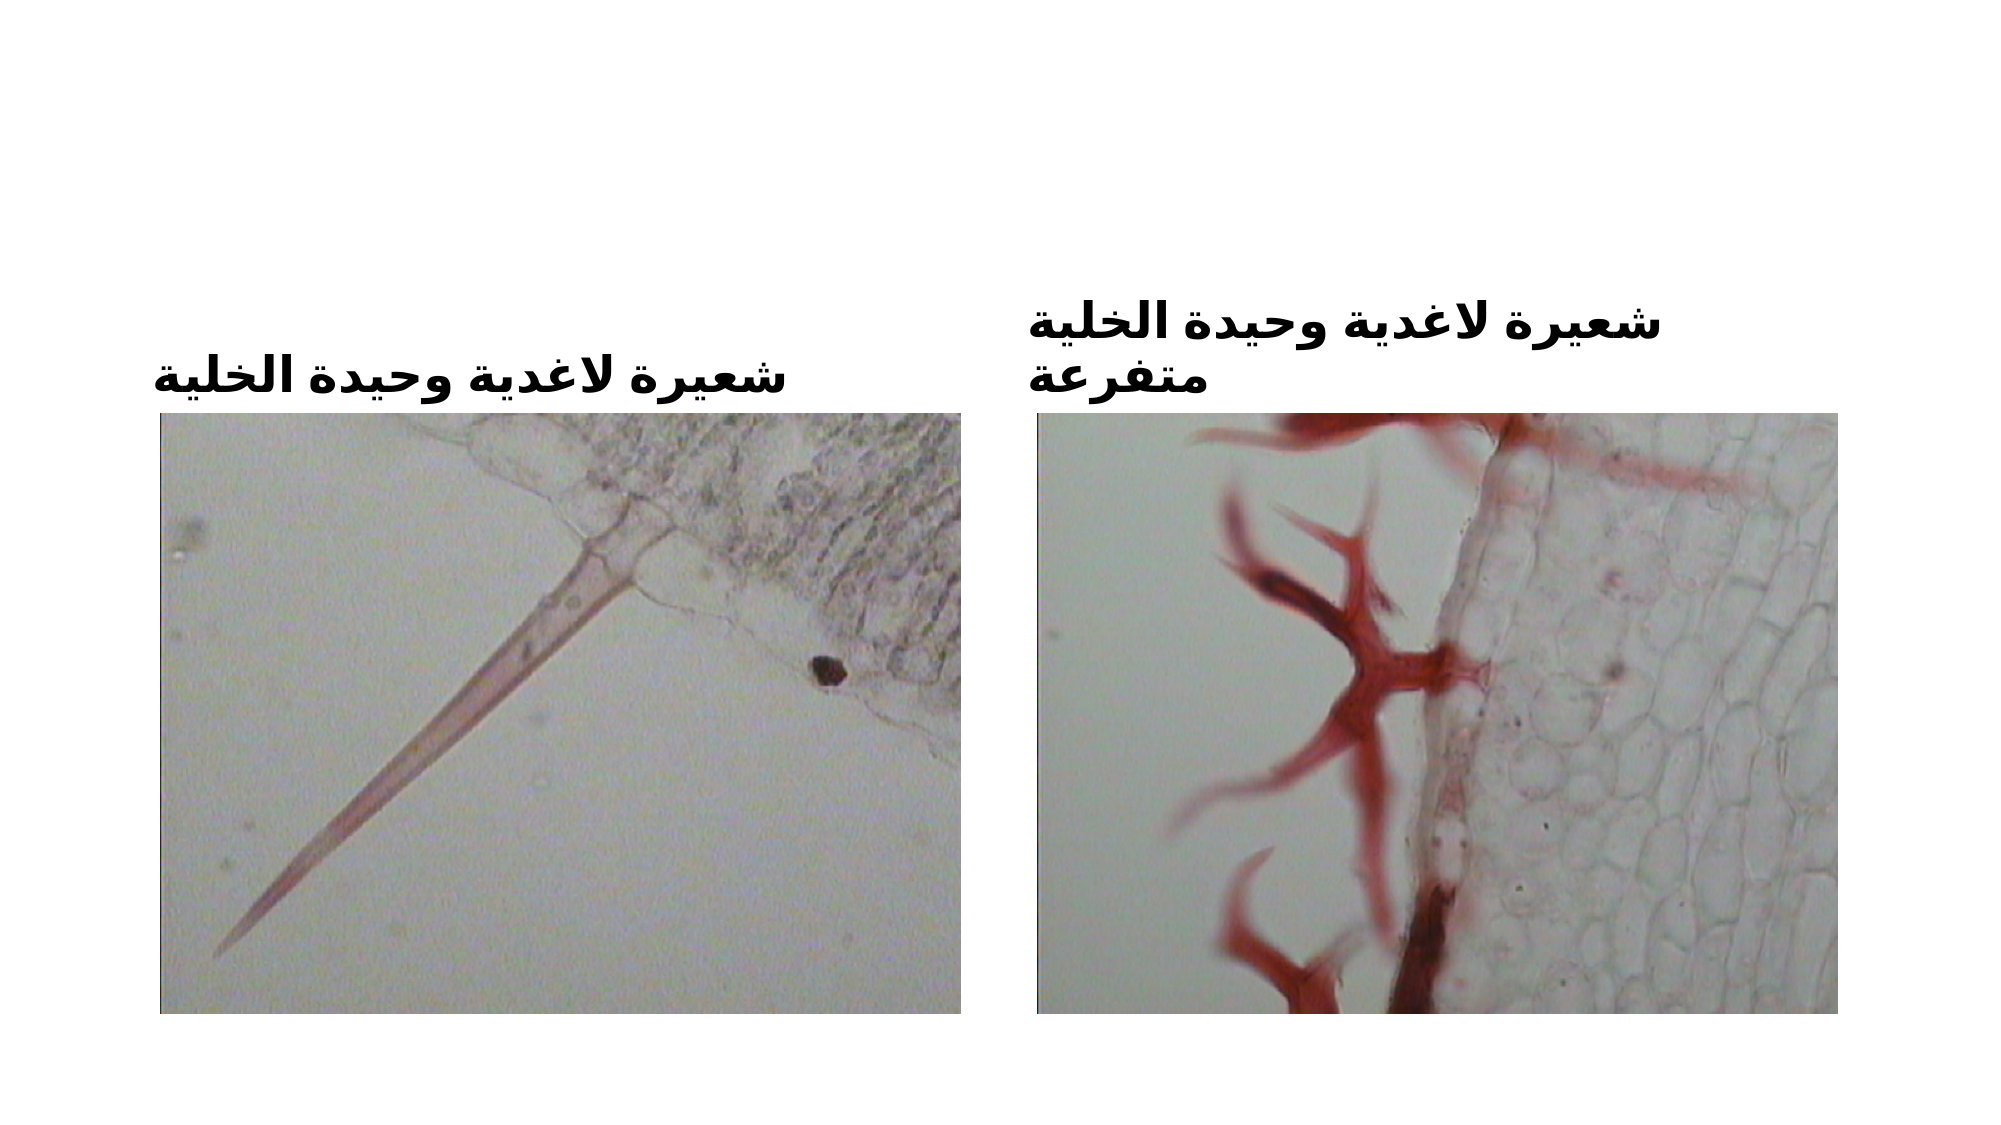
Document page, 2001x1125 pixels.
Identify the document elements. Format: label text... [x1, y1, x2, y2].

list شعيرة لاغدية وحيدة الخلية متفرعة [1012, 275, 1863, 411]
list شعيرة لاغدية وحيدة الخلية [137, 275, 984, 411]
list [1037, 413, 1838, 1014]
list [160, 413, 961, 1014]
